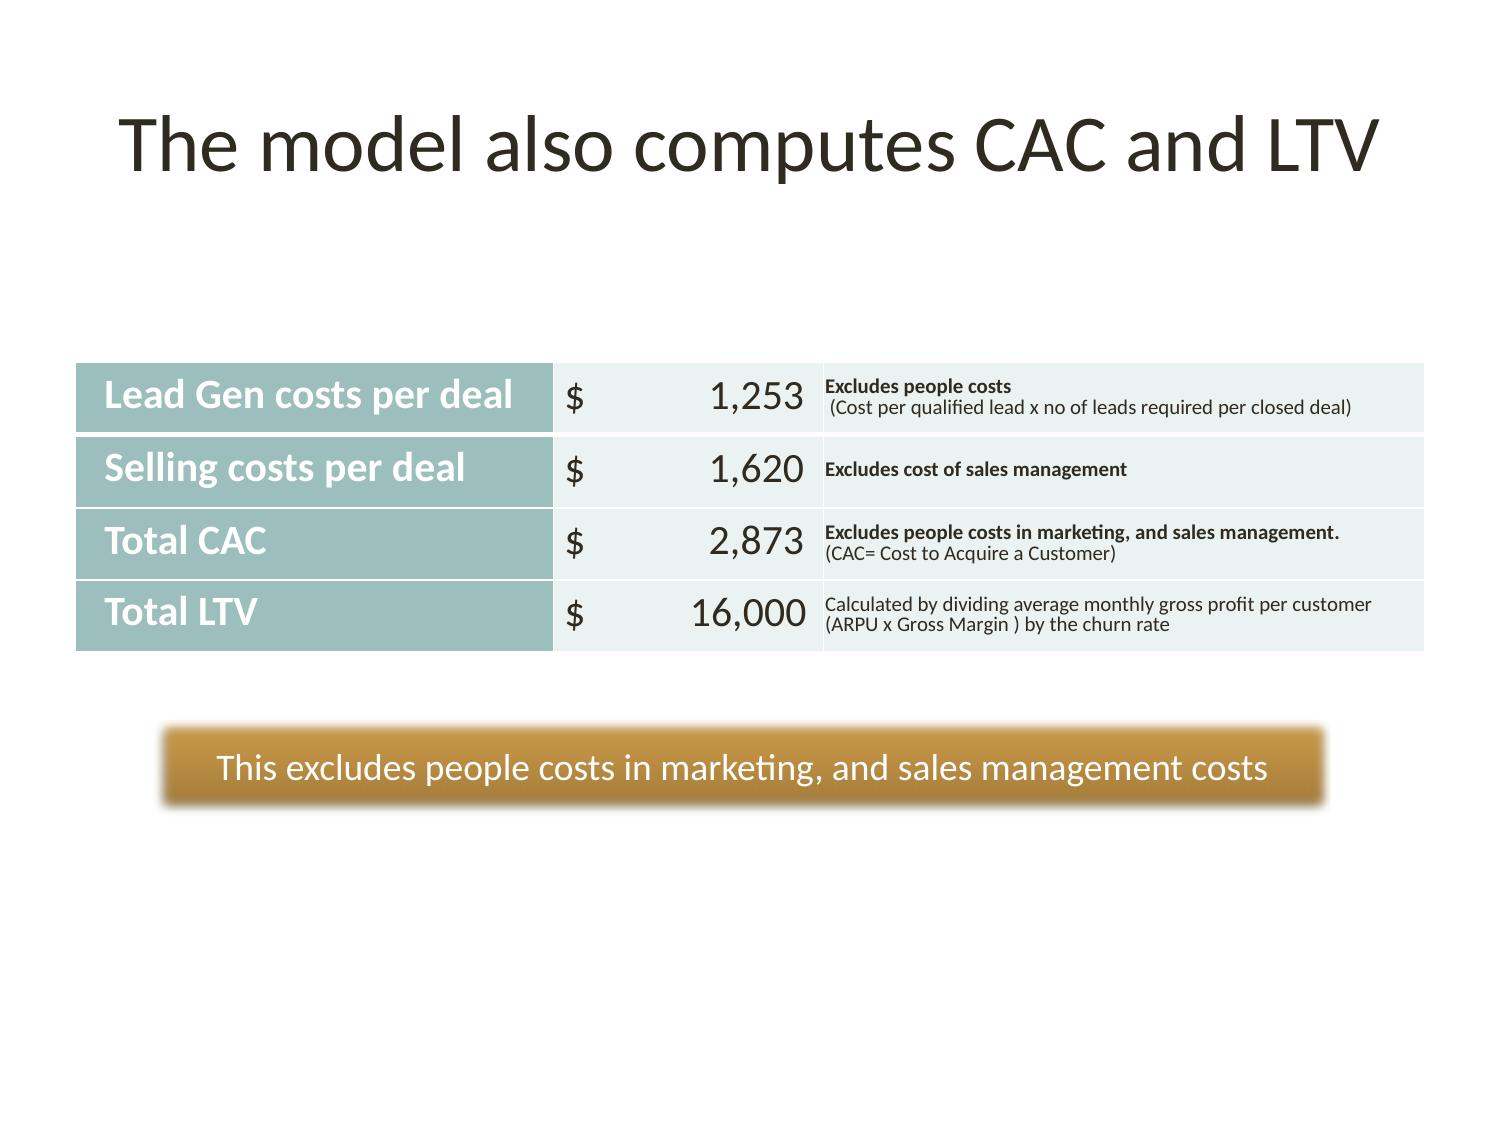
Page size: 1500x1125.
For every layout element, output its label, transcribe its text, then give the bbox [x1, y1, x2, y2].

table_header Lead Gen costs per deal [76, 363, 553, 432]
table_cell $ 1,620 [554, 437, 823, 507]
table_cell $ 16,000 [554, 581, 823, 651]
table_header Excludes people costs (Cost per qualified lead x no of leads required per closed deal) [824, 363, 1424, 432]
table_cell Excludes cost of sales management [824, 437, 1424, 507]
table_header $ 1,253 [554, 363, 823, 432]
table_cell Selling costs per deal [76, 437, 553, 507]
table_cell Total CAC [76, 509, 553, 579]
table_cell Total LTV [76, 581, 553, 651]
text_box This excludes people costs in marketing, and sales management costs [173, 735, 1316, 797]
table_cell Calculated by dividing average monthly gross profit per customer (ARPU x Gross Margin ) by the churn rate [824, 581, 1424, 651]
table_cell Excludes people costs in marketing, and sales management. (CAC= Cost to Acquire a Customer) [824, 509, 1424, 579]
table_cell $ 2,873 [554, 509, 823, 579]
title The model also computes CAC and LTV [75, 45, 1425, 233]
